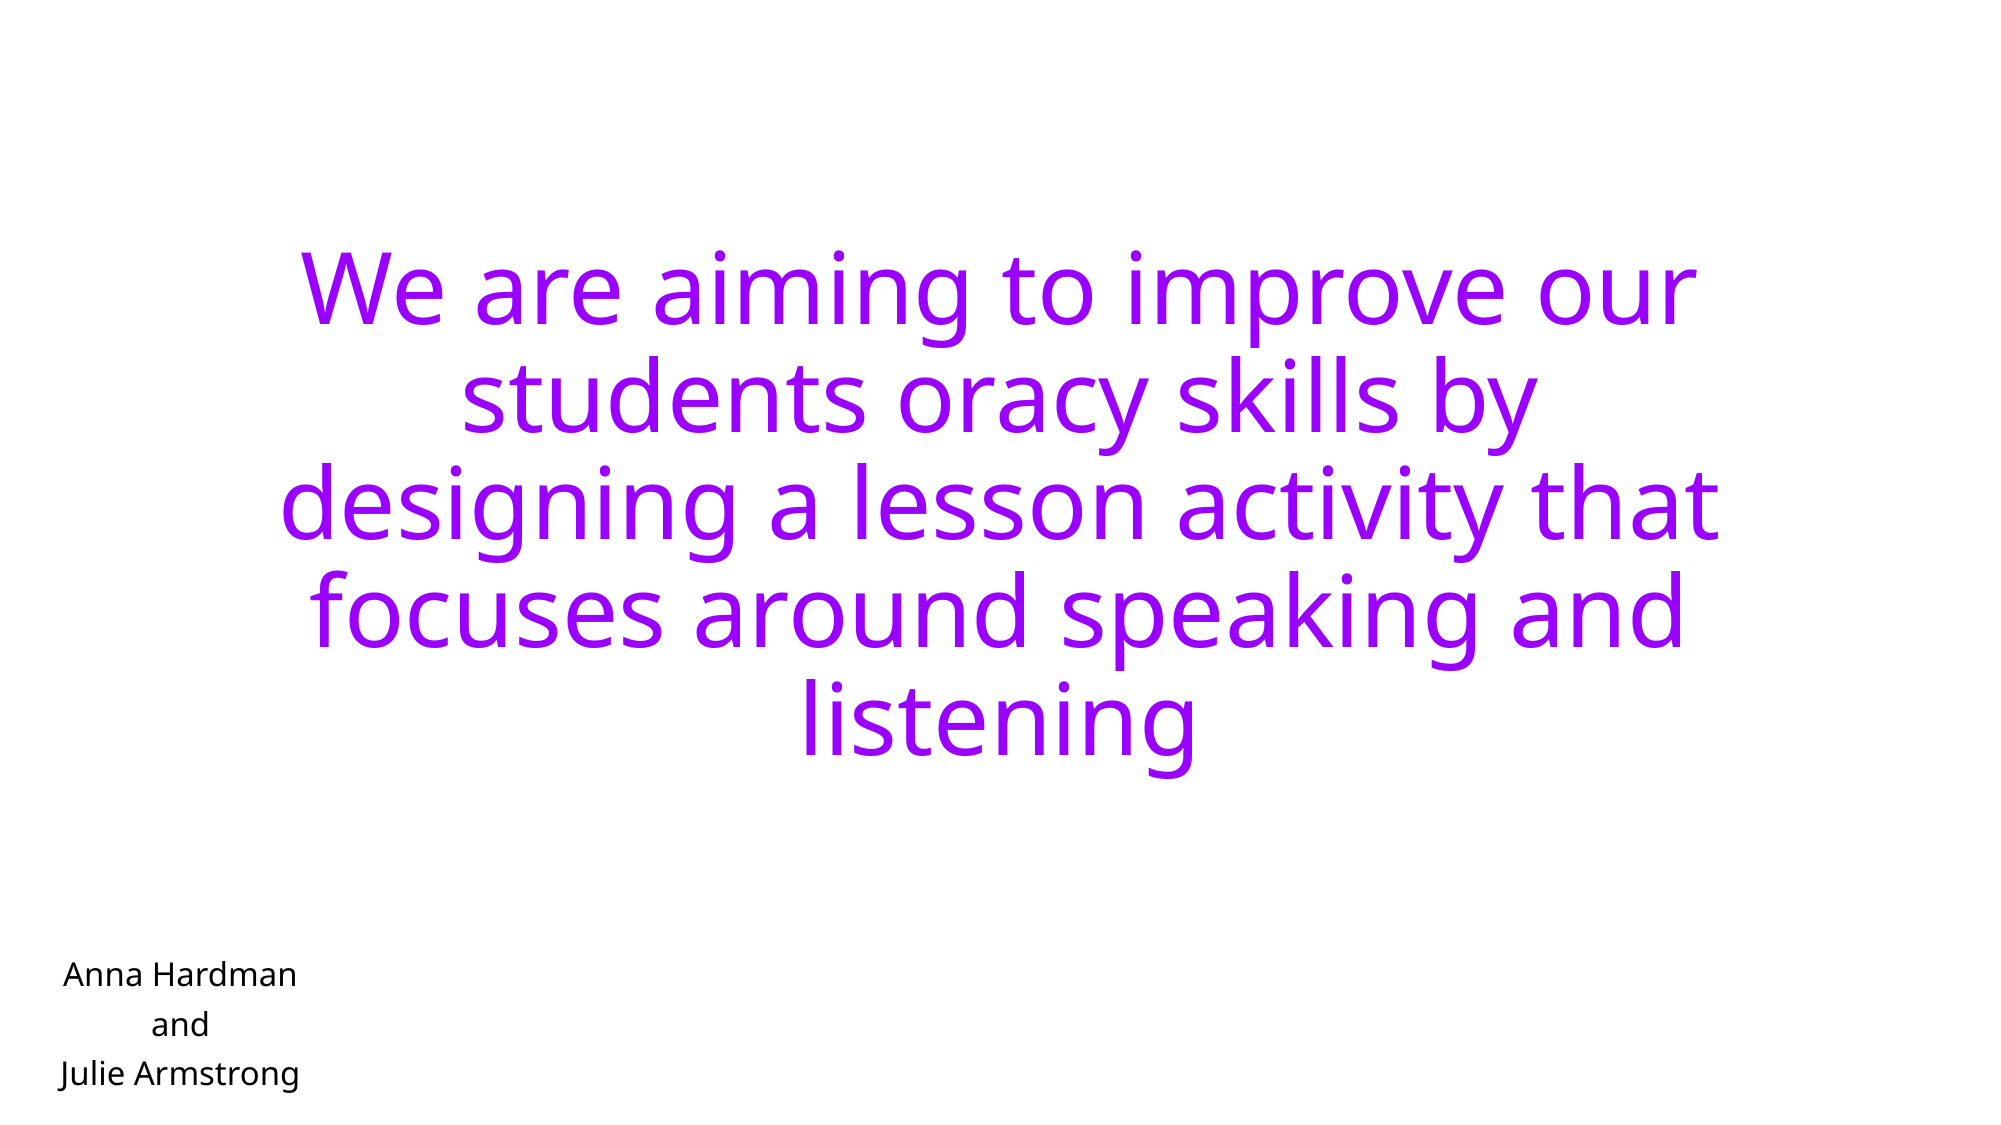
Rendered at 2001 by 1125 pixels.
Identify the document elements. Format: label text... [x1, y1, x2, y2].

subtitle Anna Hardman and Julie Armstrong [31, 950, 339, 1102]
title We are aiming to improve our students oracy skills by designing a lesson activity that focuses around speaking and listening [249, 393, 1750, 785]
